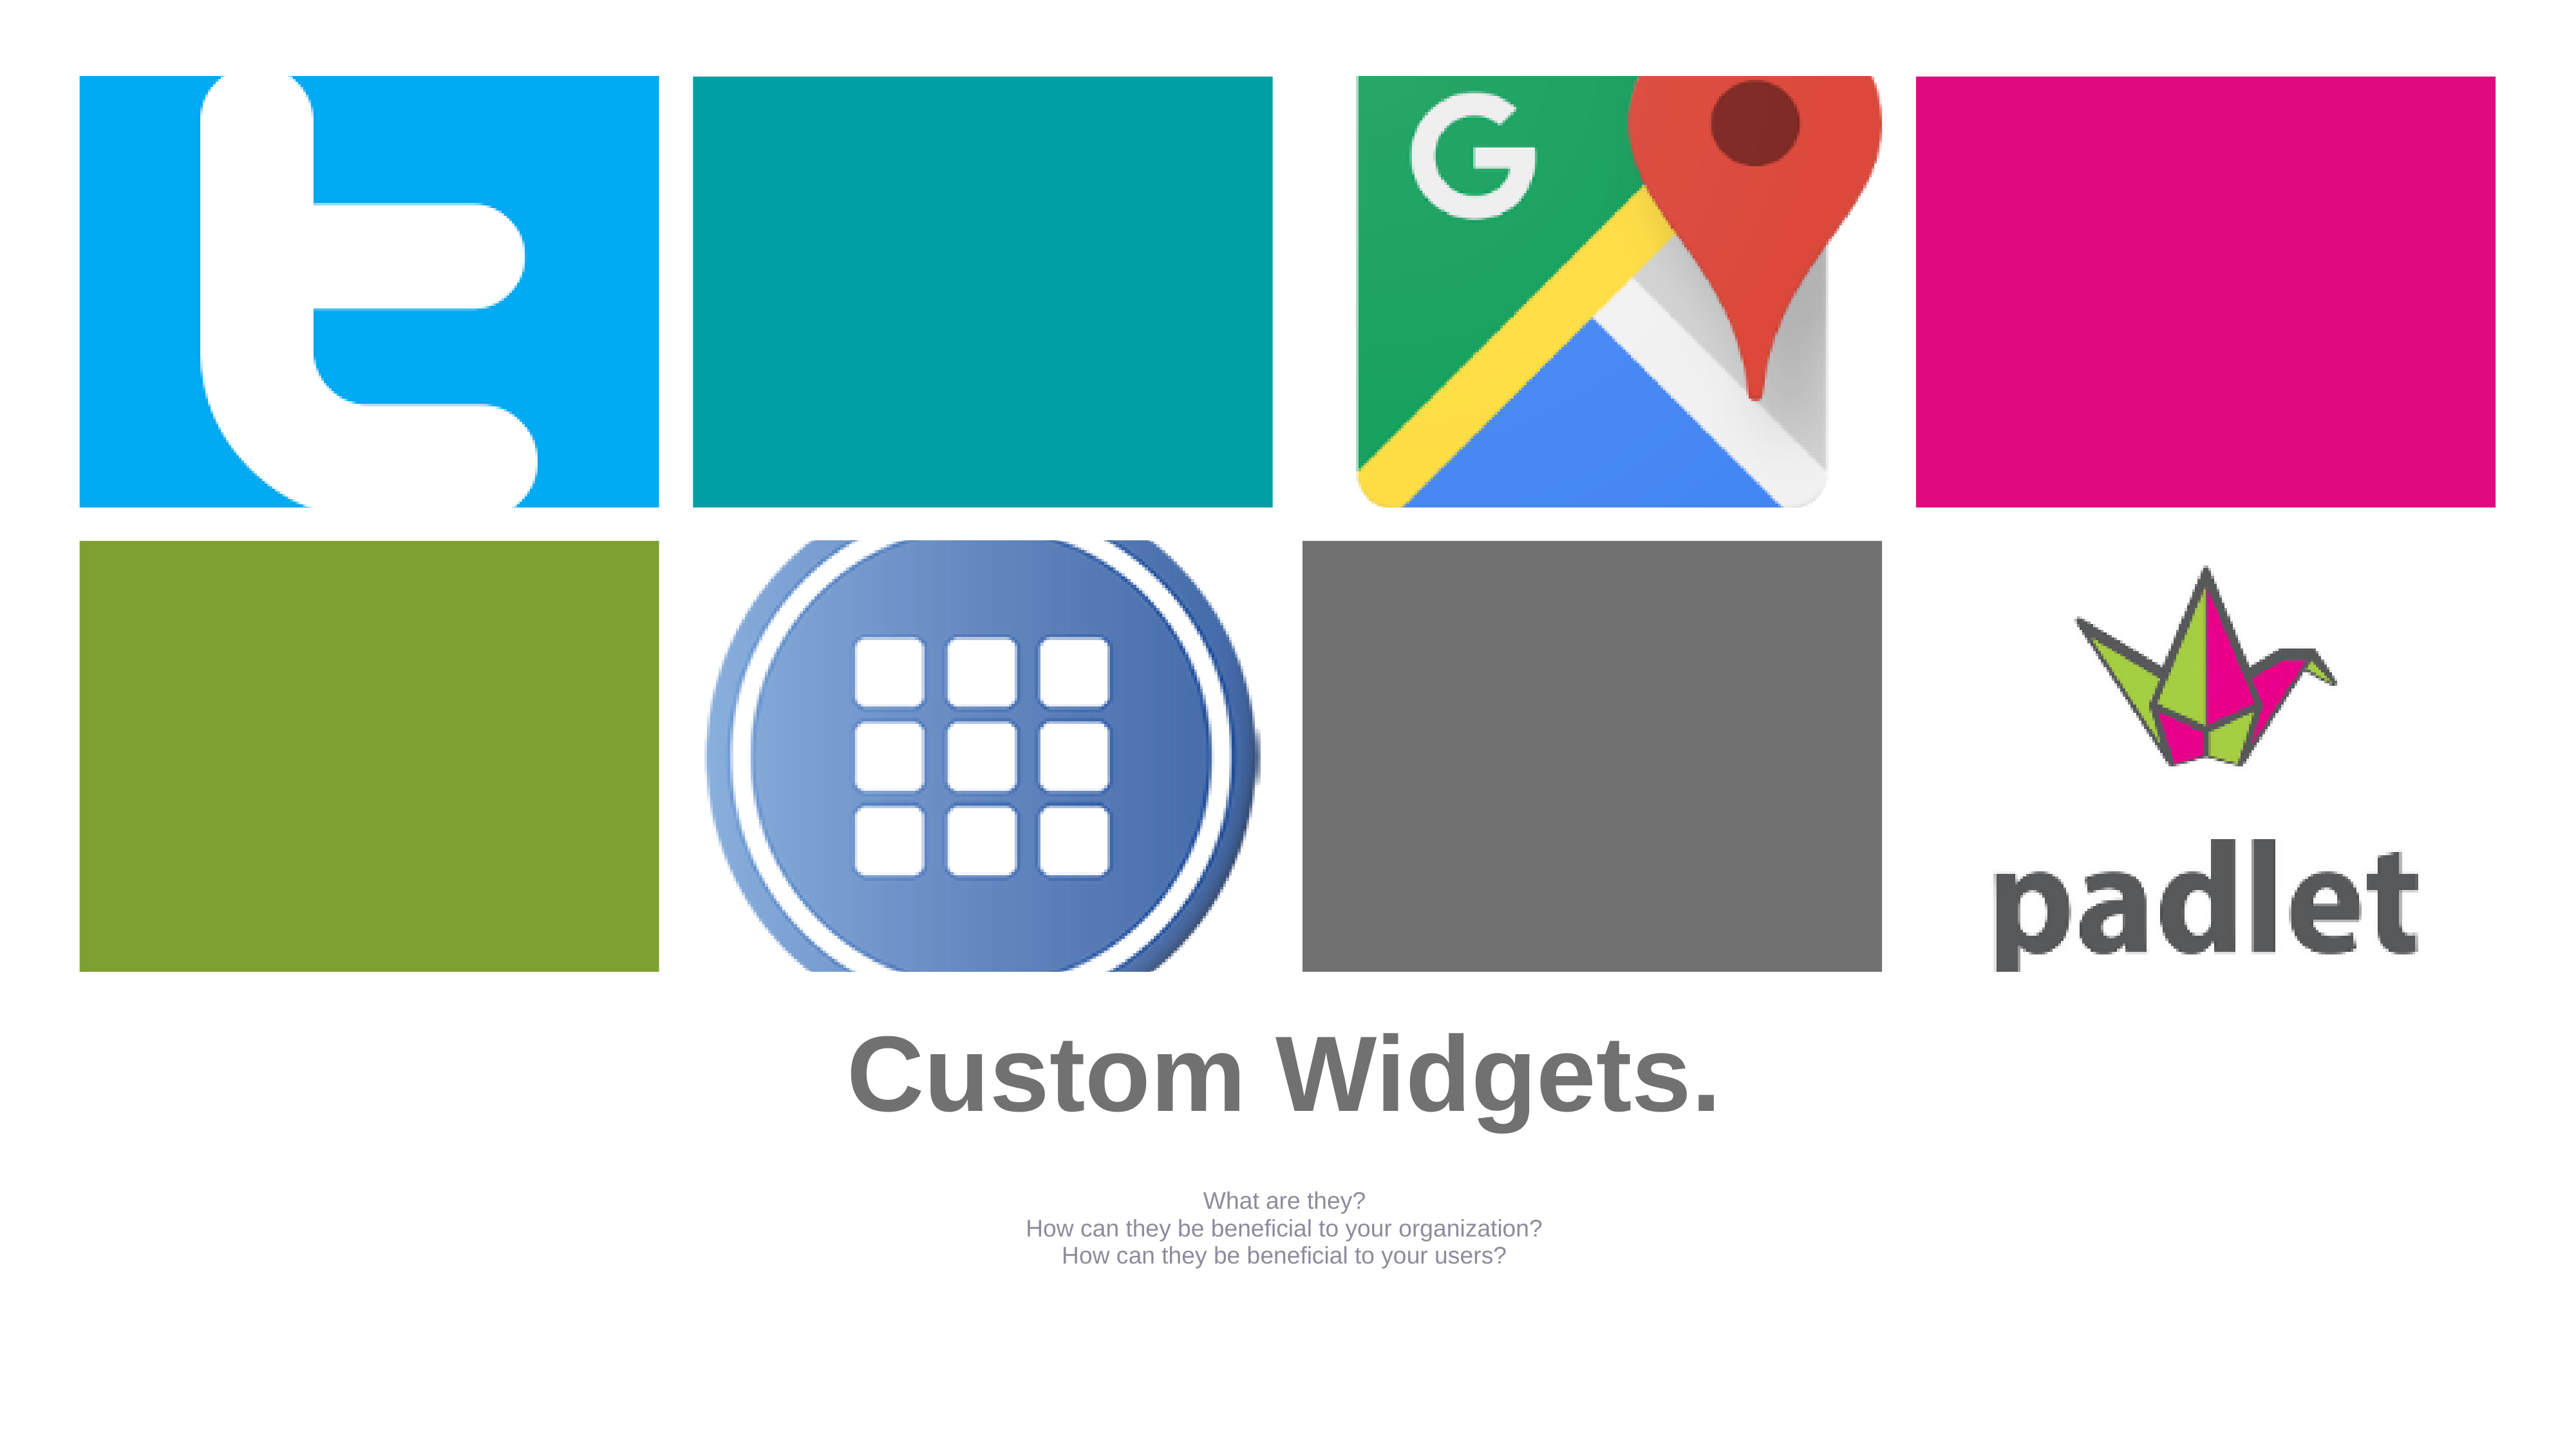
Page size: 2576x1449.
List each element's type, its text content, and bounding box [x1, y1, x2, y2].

subtitle What are they? How can they be beneficial to your organization? How can they be beneficial to your users? [79, 1184, 2490, 1278]
picture [0, 0, 2576, 1449]
title Custom Widgets. [79, 1007, 2490, 1146]
